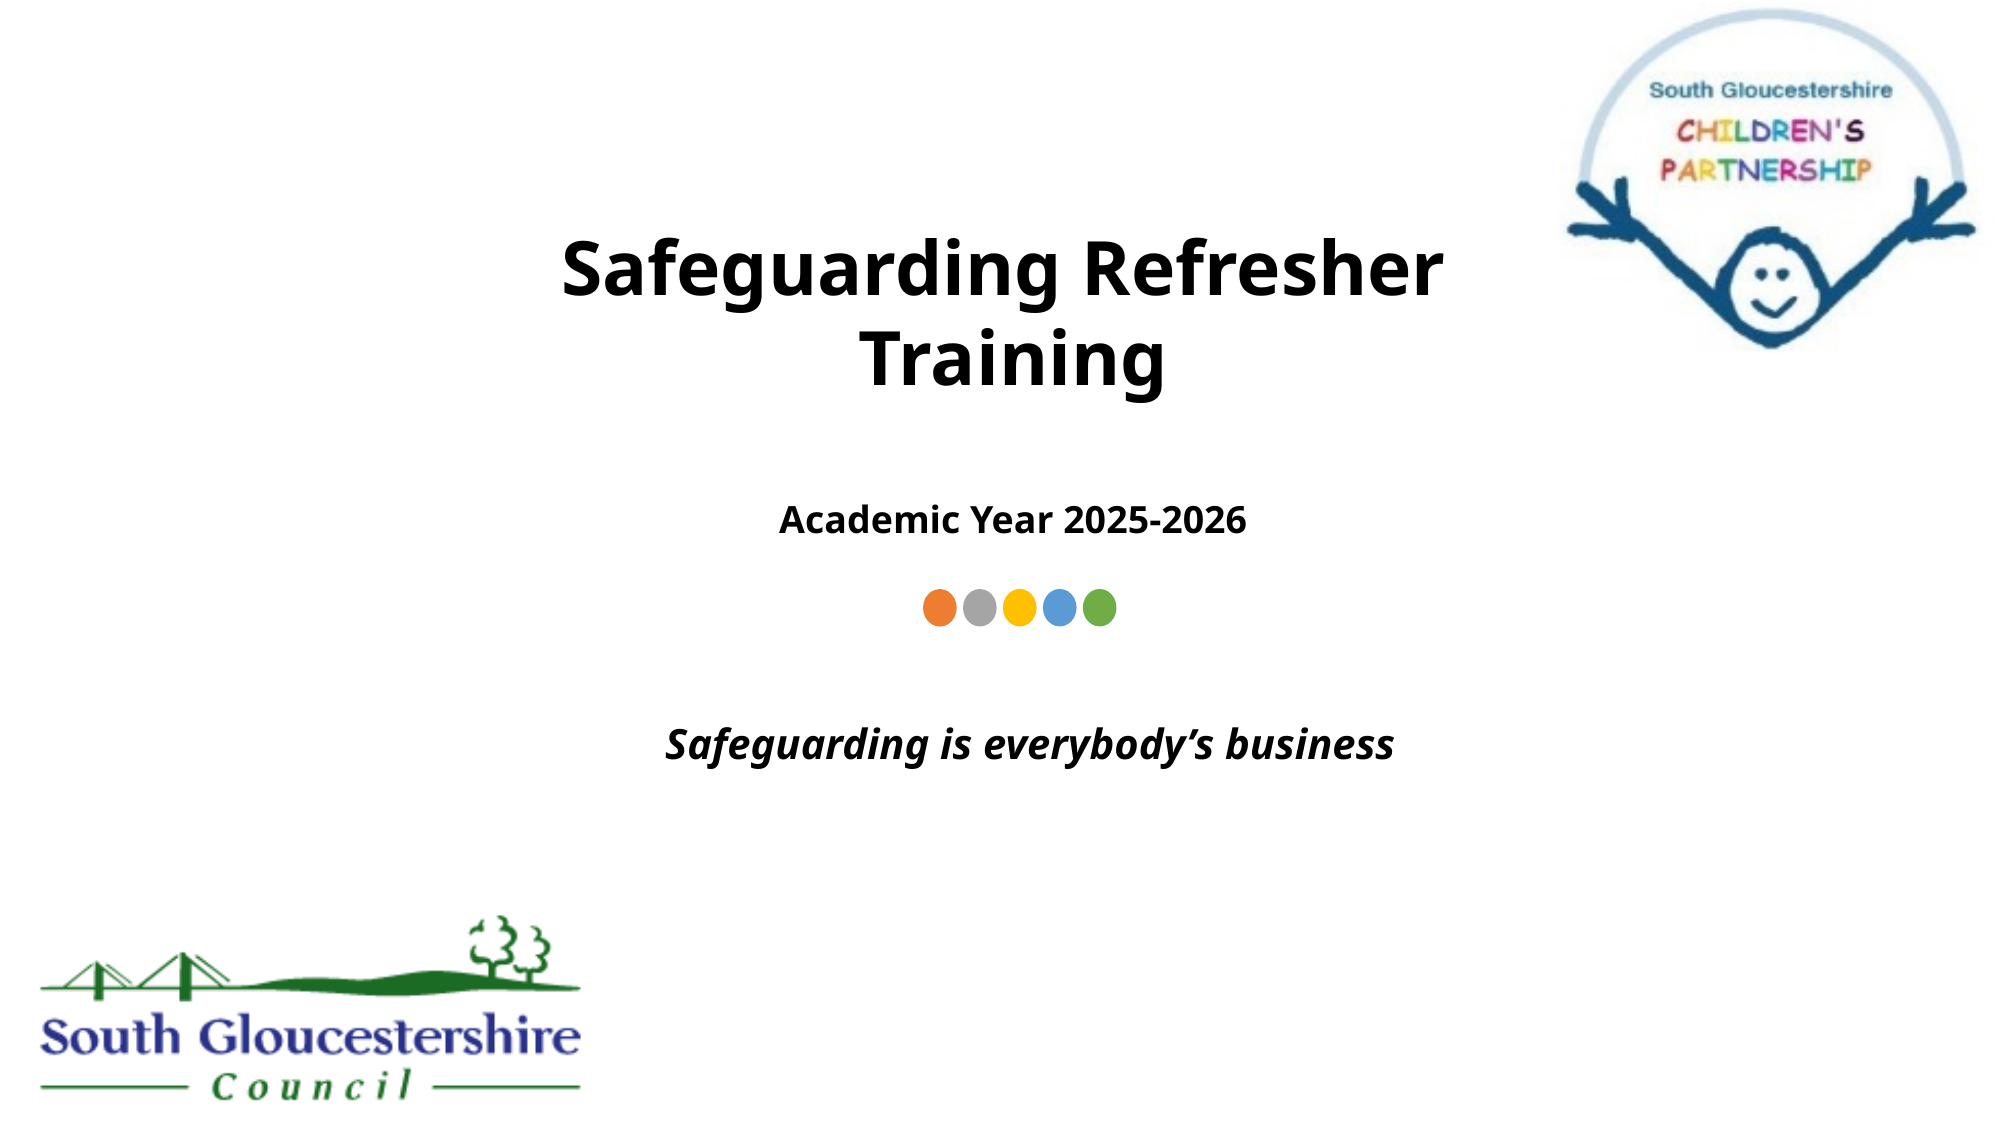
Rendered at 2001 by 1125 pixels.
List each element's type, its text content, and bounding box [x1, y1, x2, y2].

picture [1559, 2, 2000, 367]
picture [0, 873, 624, 1125]
text_box [1081, 587, 1118, 628]
text_box [961, 587, 998, 628]
text_box [1001, 587, 1038, 628]
text_box [921, 588, 958, 628]
text_box [1041, 587, 1078, 628]
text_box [94, 212, 1933, 543]
text_box Safeguarding is everybody’s business [261, 710, 1799, 866]
